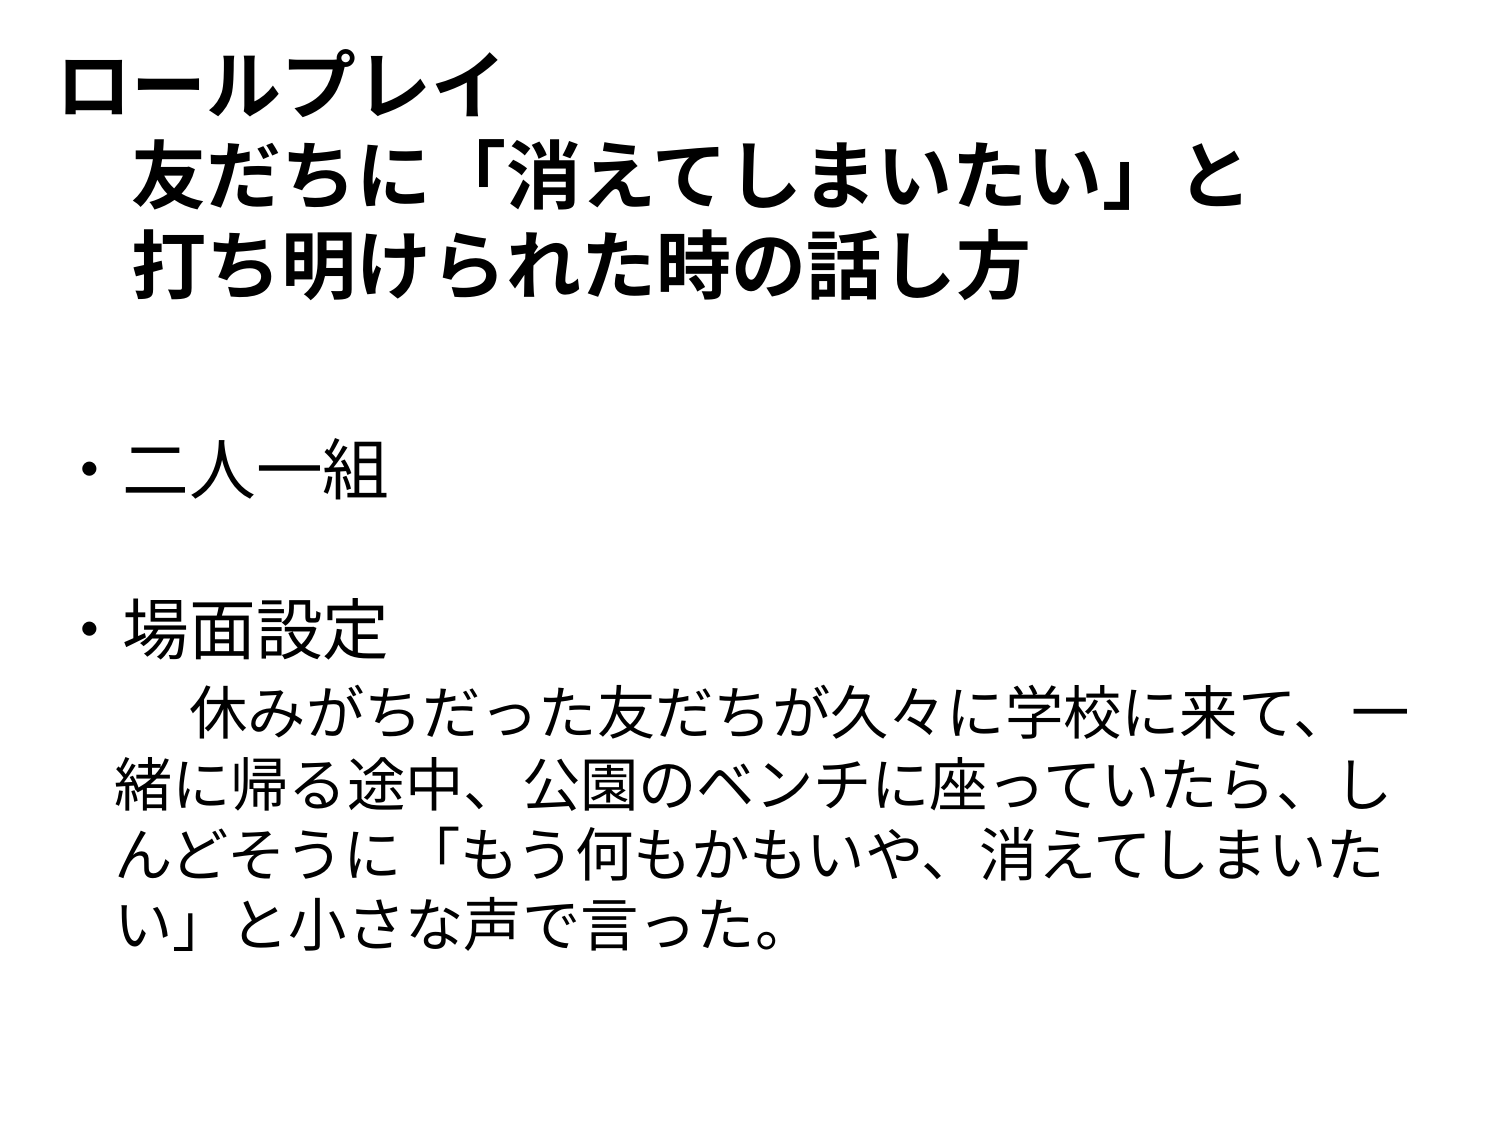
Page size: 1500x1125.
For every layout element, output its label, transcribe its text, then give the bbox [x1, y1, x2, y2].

text_box ロールプレイ 友だちに「消えてしまいたい」と 打ち明けられた時の話し方 [41, 30, 1412, 316]
text_box ・二人一組 ・場面設定 休みがちだった友だちが久々に学校に来て、一 緒に帰る途中、公園のベンチに座っていたら、し んどそうに「もう何もかもいや、消えてしまいた い」と小さな声で言った。 [41, 420, 1471, 966]
